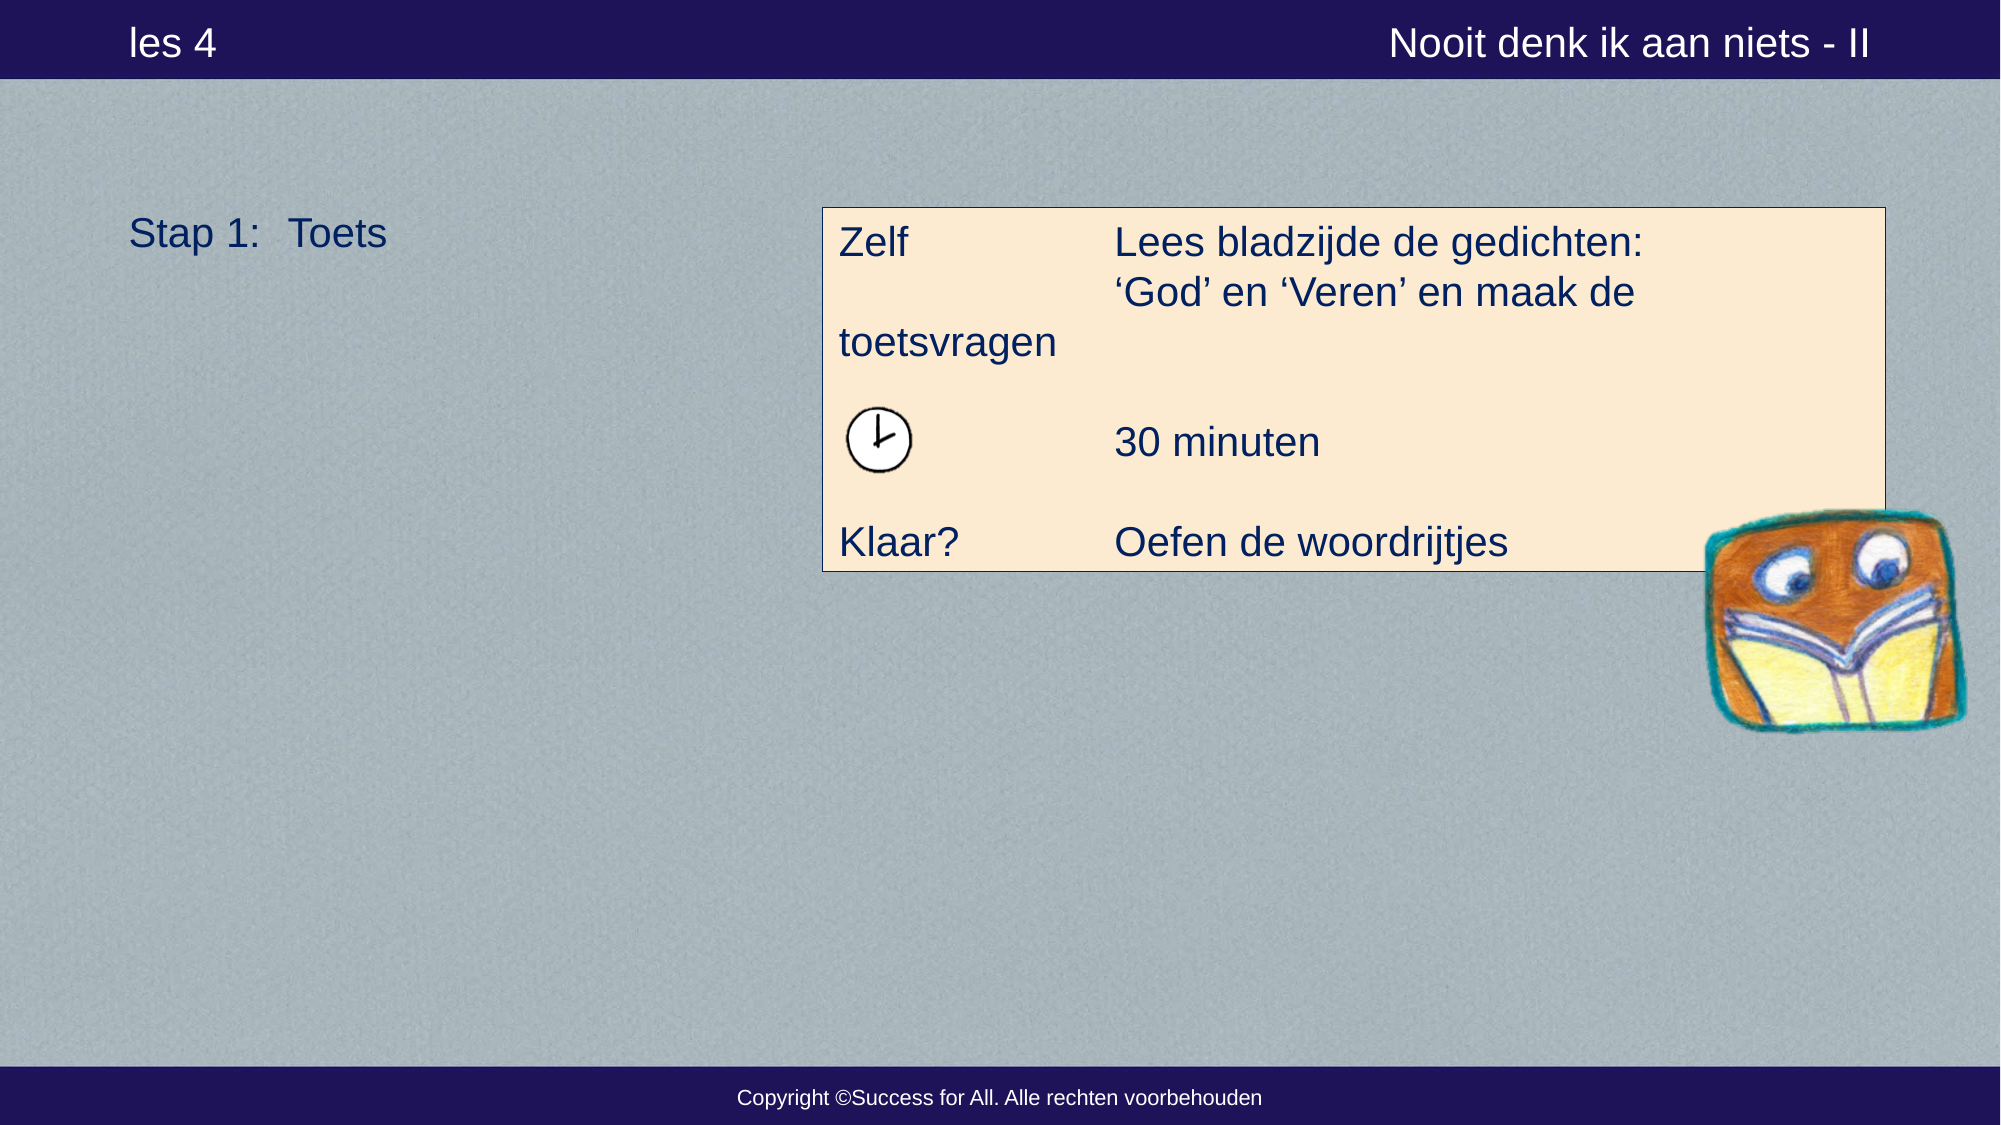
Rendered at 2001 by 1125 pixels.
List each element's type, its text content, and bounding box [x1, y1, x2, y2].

text_box Nooit denk ik aan niets - II [999, 8, 1886, 73]
text_box Stap 1: Toets [114, 148, 907, 364]
text_box Zelf Lees bladzijde de gedichten: ‘God’ en ‘Veren’ en maak de toetsvragen 30 minuten Klaar? Oefen de woordrijtjes [822, 207, 1886, 572]
text_box les 4 [114, 8, 354, 73]
text_box Copyright ©Success for All. Alle rechten voorbehouden [0, 1076, 2000, 1125]
picture [0, 0, 2001, 1125]
